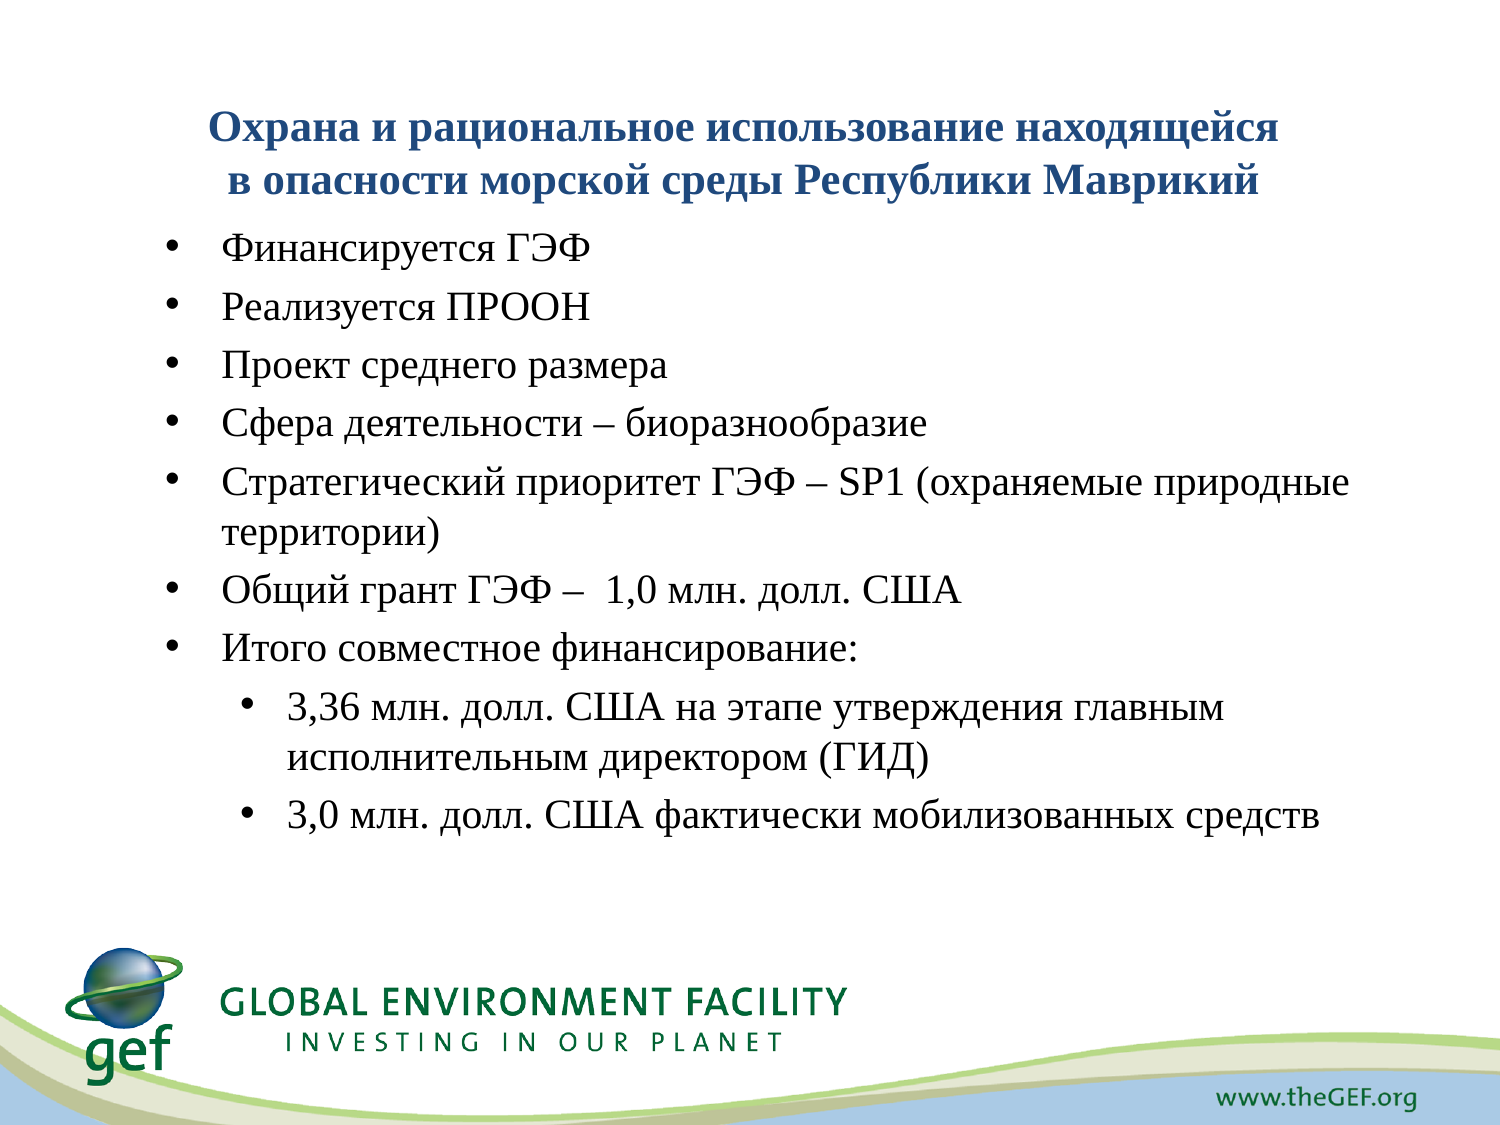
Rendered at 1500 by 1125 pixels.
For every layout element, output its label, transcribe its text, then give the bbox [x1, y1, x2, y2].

title Охрана и рациональное использование находящейся в опасности морской среды Республики Маврикий [75, 75, 1425, 225]
slide_number [1407, 1042, 1500, 1103]
picture [0, 920, 1500, 1125]
list Финансируется ГЭФ Реализуется ПРООН Проект среднего размера Сфера деятельности – биоразнообразие Стратегический приоритет ГЭФ – SP1 (охраняемые природные территории) Общий грант ГЭФ – 1,0 млн. долл. США Итого совместное финансирование: 3,36 млн. долл. США на этапе утверждения главным исполнительным директором (ГИД) 3,0 млн. долл. США фактически мобилизованных средств [150, 212, 1425, 925]
